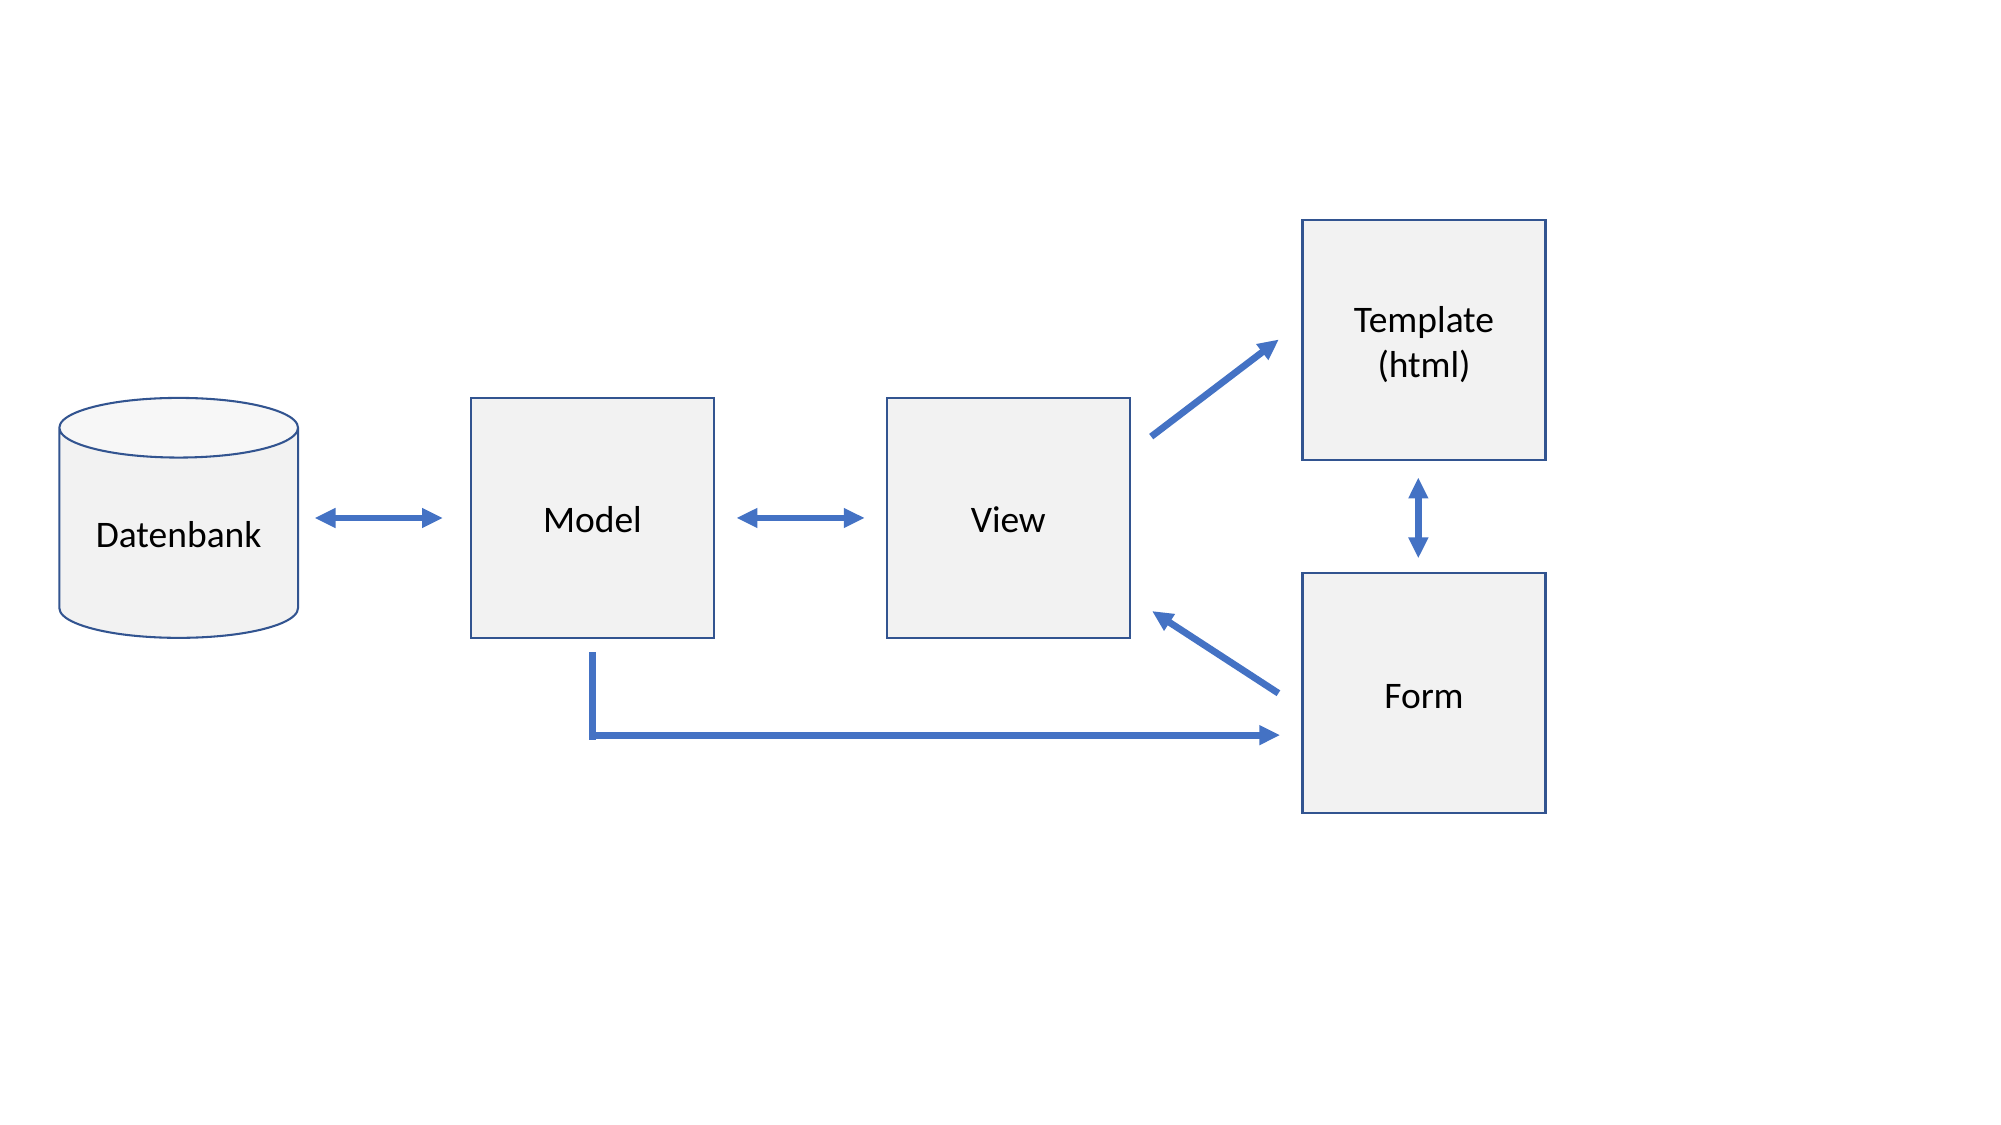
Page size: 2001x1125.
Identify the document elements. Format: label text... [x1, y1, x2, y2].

text_box Template (html) [1301, 219, 1547, 461]
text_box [1151, 339, 1279, 437]
text_box Datenbank [58, 396, 300, 639]
text_box View [886, 397, 1131, 639]
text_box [1152, 611, 1279, 694]
text_box Model [470, 397, 715, 639]
text_box Form [1301, 572, 1547, 814]
